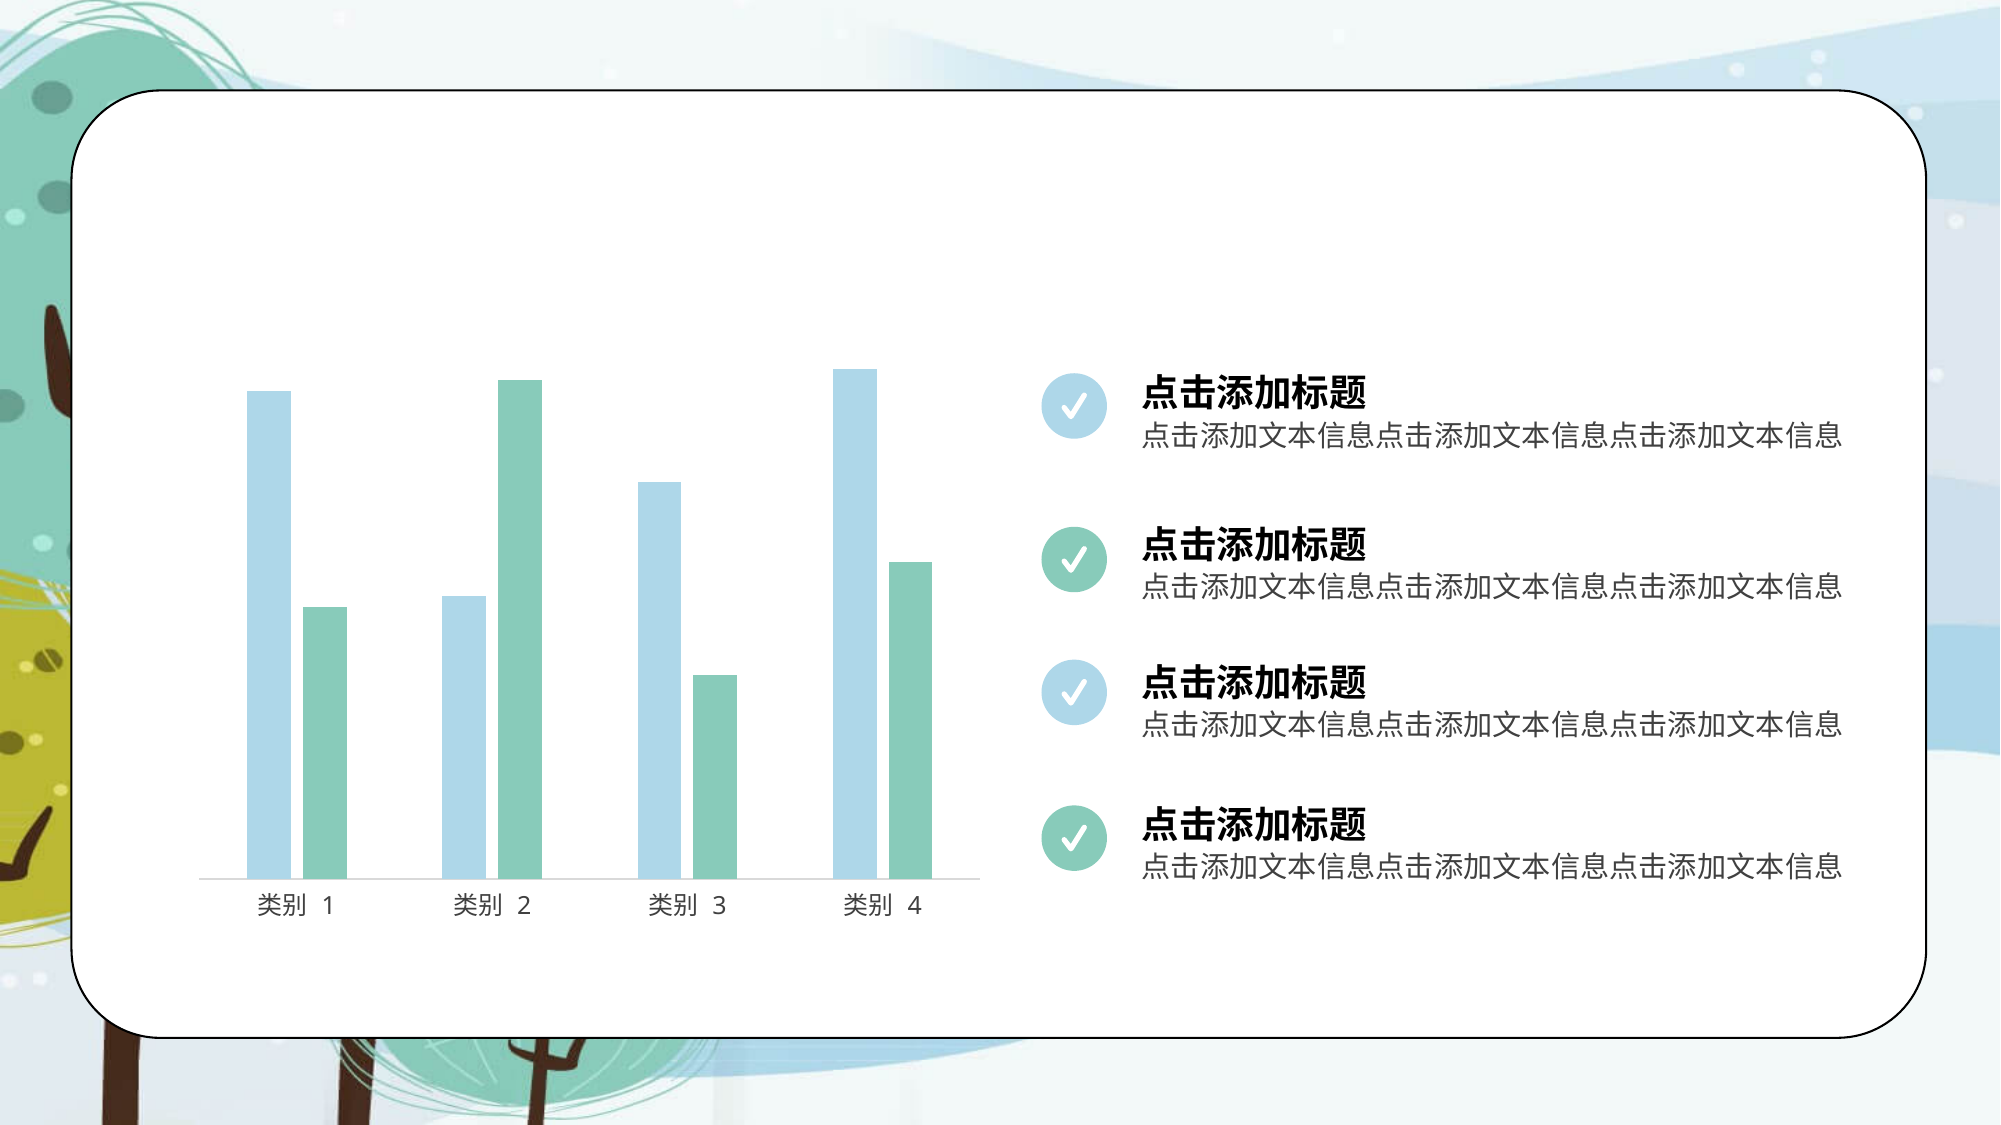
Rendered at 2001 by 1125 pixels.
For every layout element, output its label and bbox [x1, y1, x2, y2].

picture [0, 0, 2000, 1125]
text_box [1041, 642, 1938, 750]
text_box [1041, 352, 1938, 461]
text_box [1041, 504, 1938, 613]
chart [182, 299, 997, 936]
text_box [1041, 784, 1938, 892]
